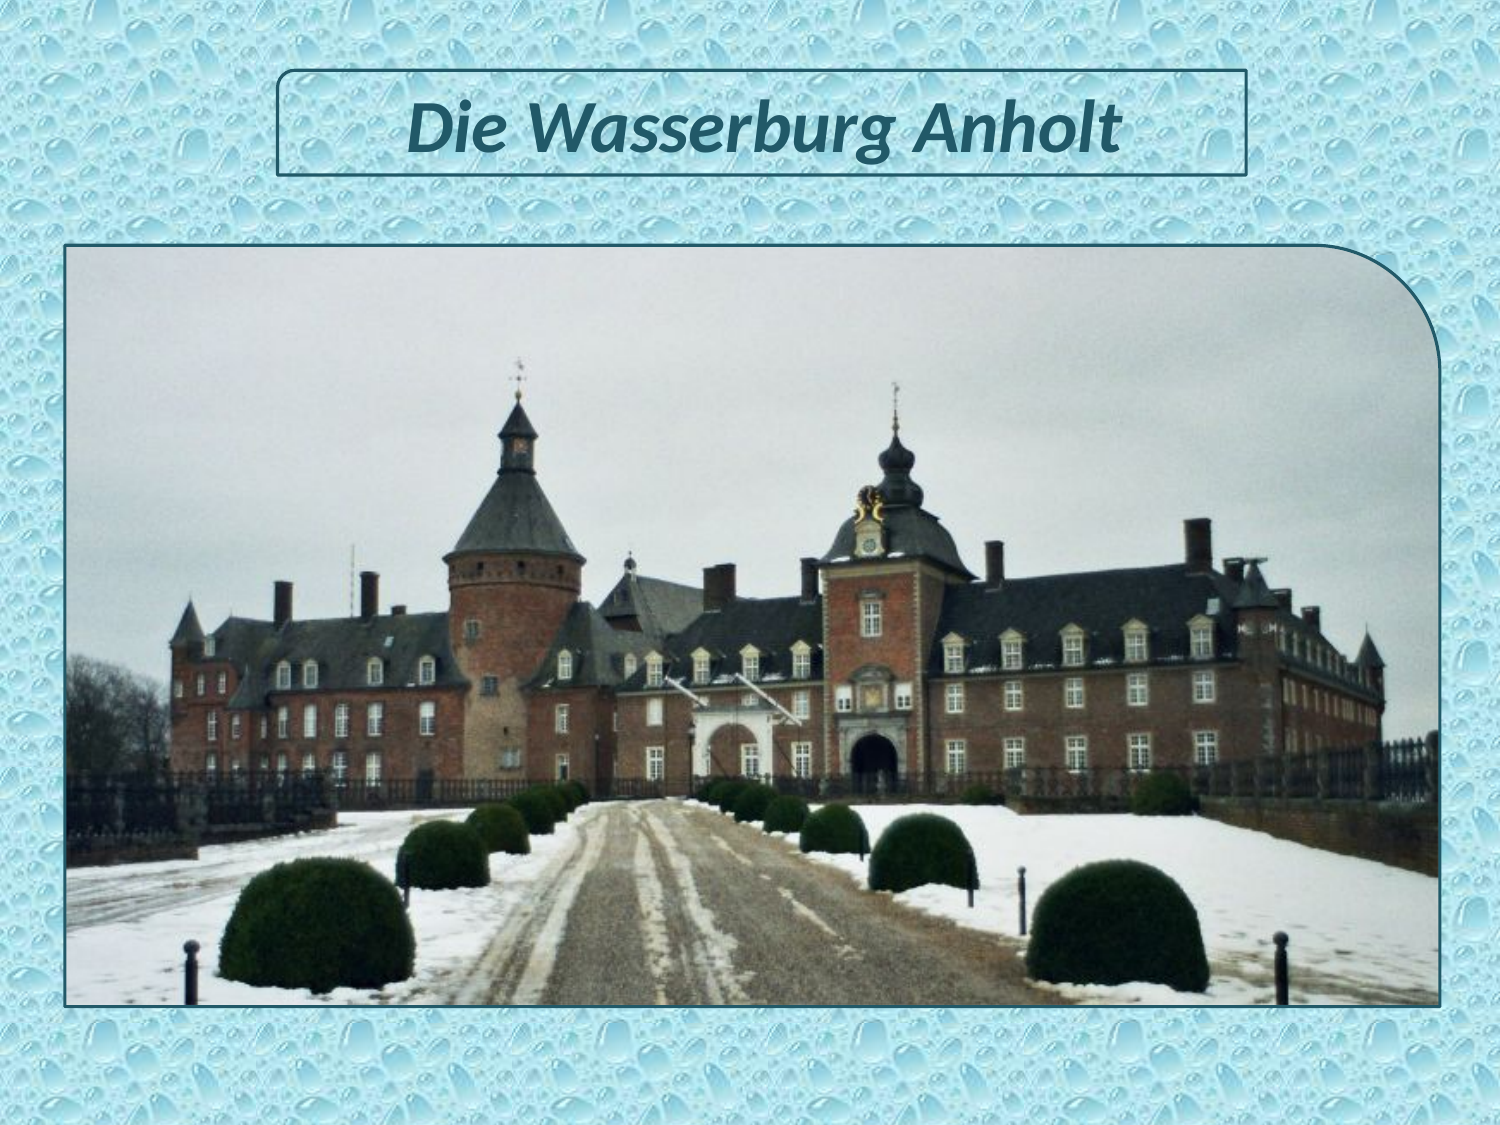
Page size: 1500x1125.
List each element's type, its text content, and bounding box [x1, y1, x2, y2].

picture [0, 0, 1500, 1125]
text_box Die Wasserburg Anholt [277, 70, 1247, 175]
